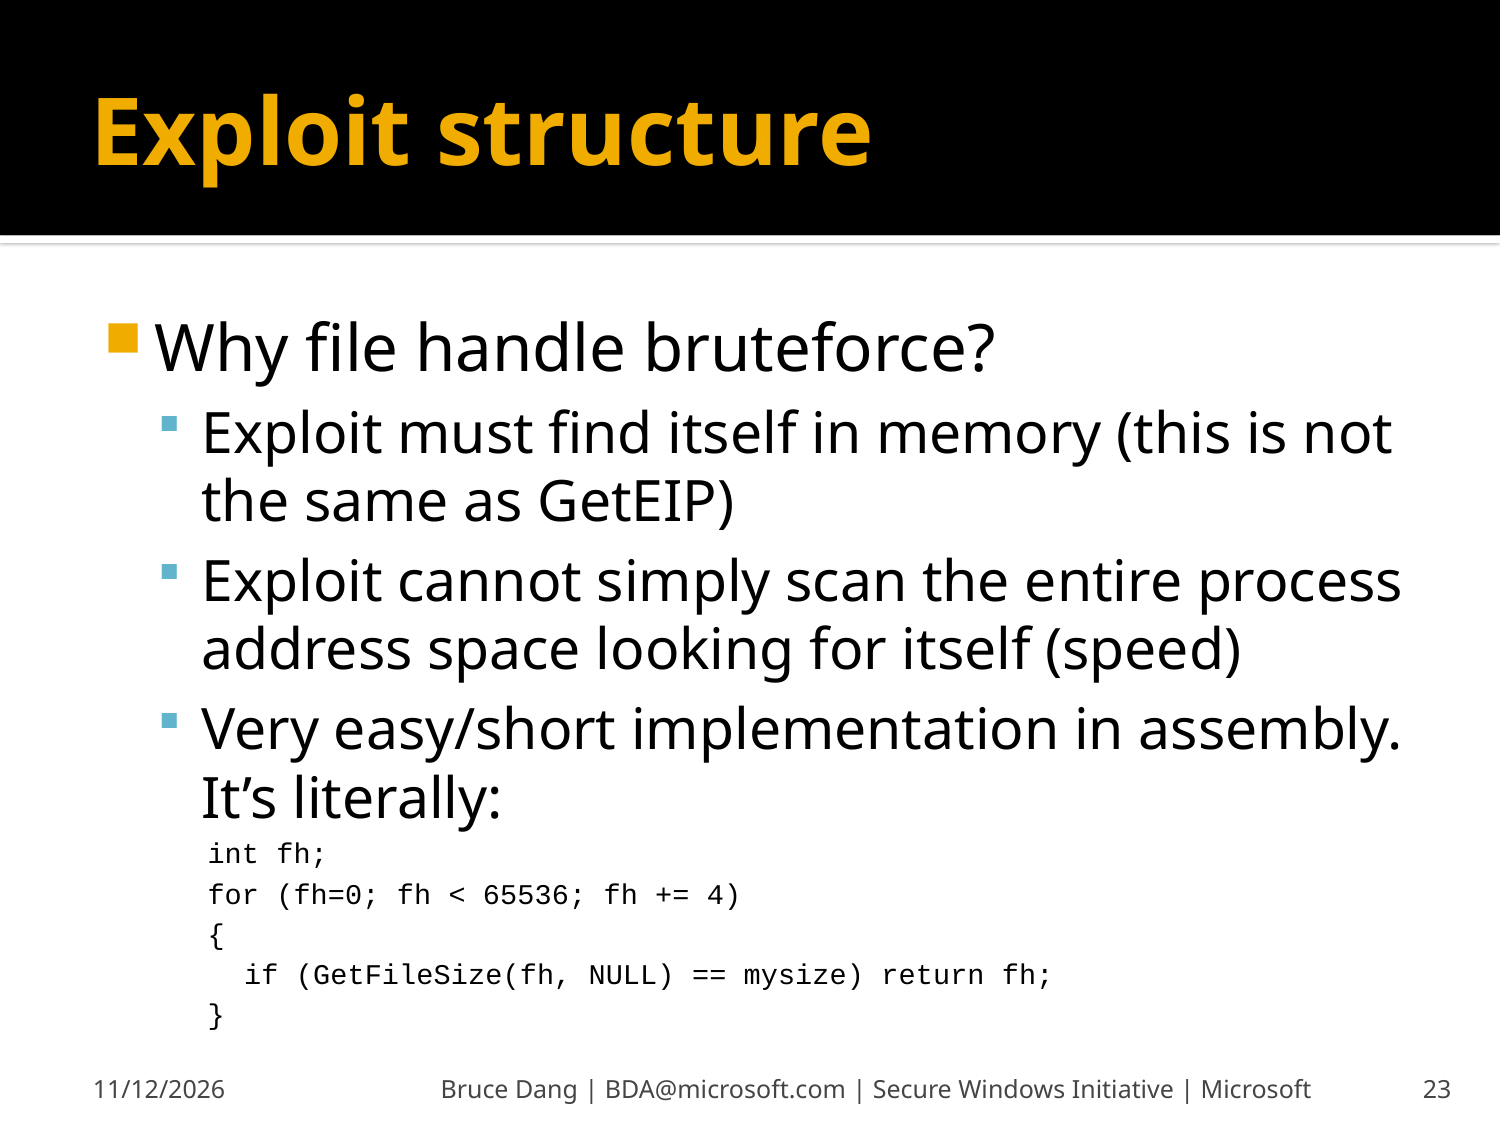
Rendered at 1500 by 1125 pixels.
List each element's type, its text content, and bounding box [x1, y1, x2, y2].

footer Bruce Dang | BDA@microsoft.com | Secure Windows Initiative | Microsoft [433, 1062, 1337, 1108]
title Exploit structure [75, 25, 1425, 231]
list Why file handle bruteforce? Exploit must find itself in memory (this is not the same as GetEIP) Exploit cannot simply scan the entire process address space looking for itself (speed) Very easy/short implementation in assembly. It’s literally: int fh; for (fh=0; fh < 65536; fh += 4) { if (GetFileSize(fh, NULL) == mysize) return fh; } [75, 291, 1425, 1050]
slide_number 23 [1345, 1062, 1467, 1108]
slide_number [75, 1062, 425, 1108]
